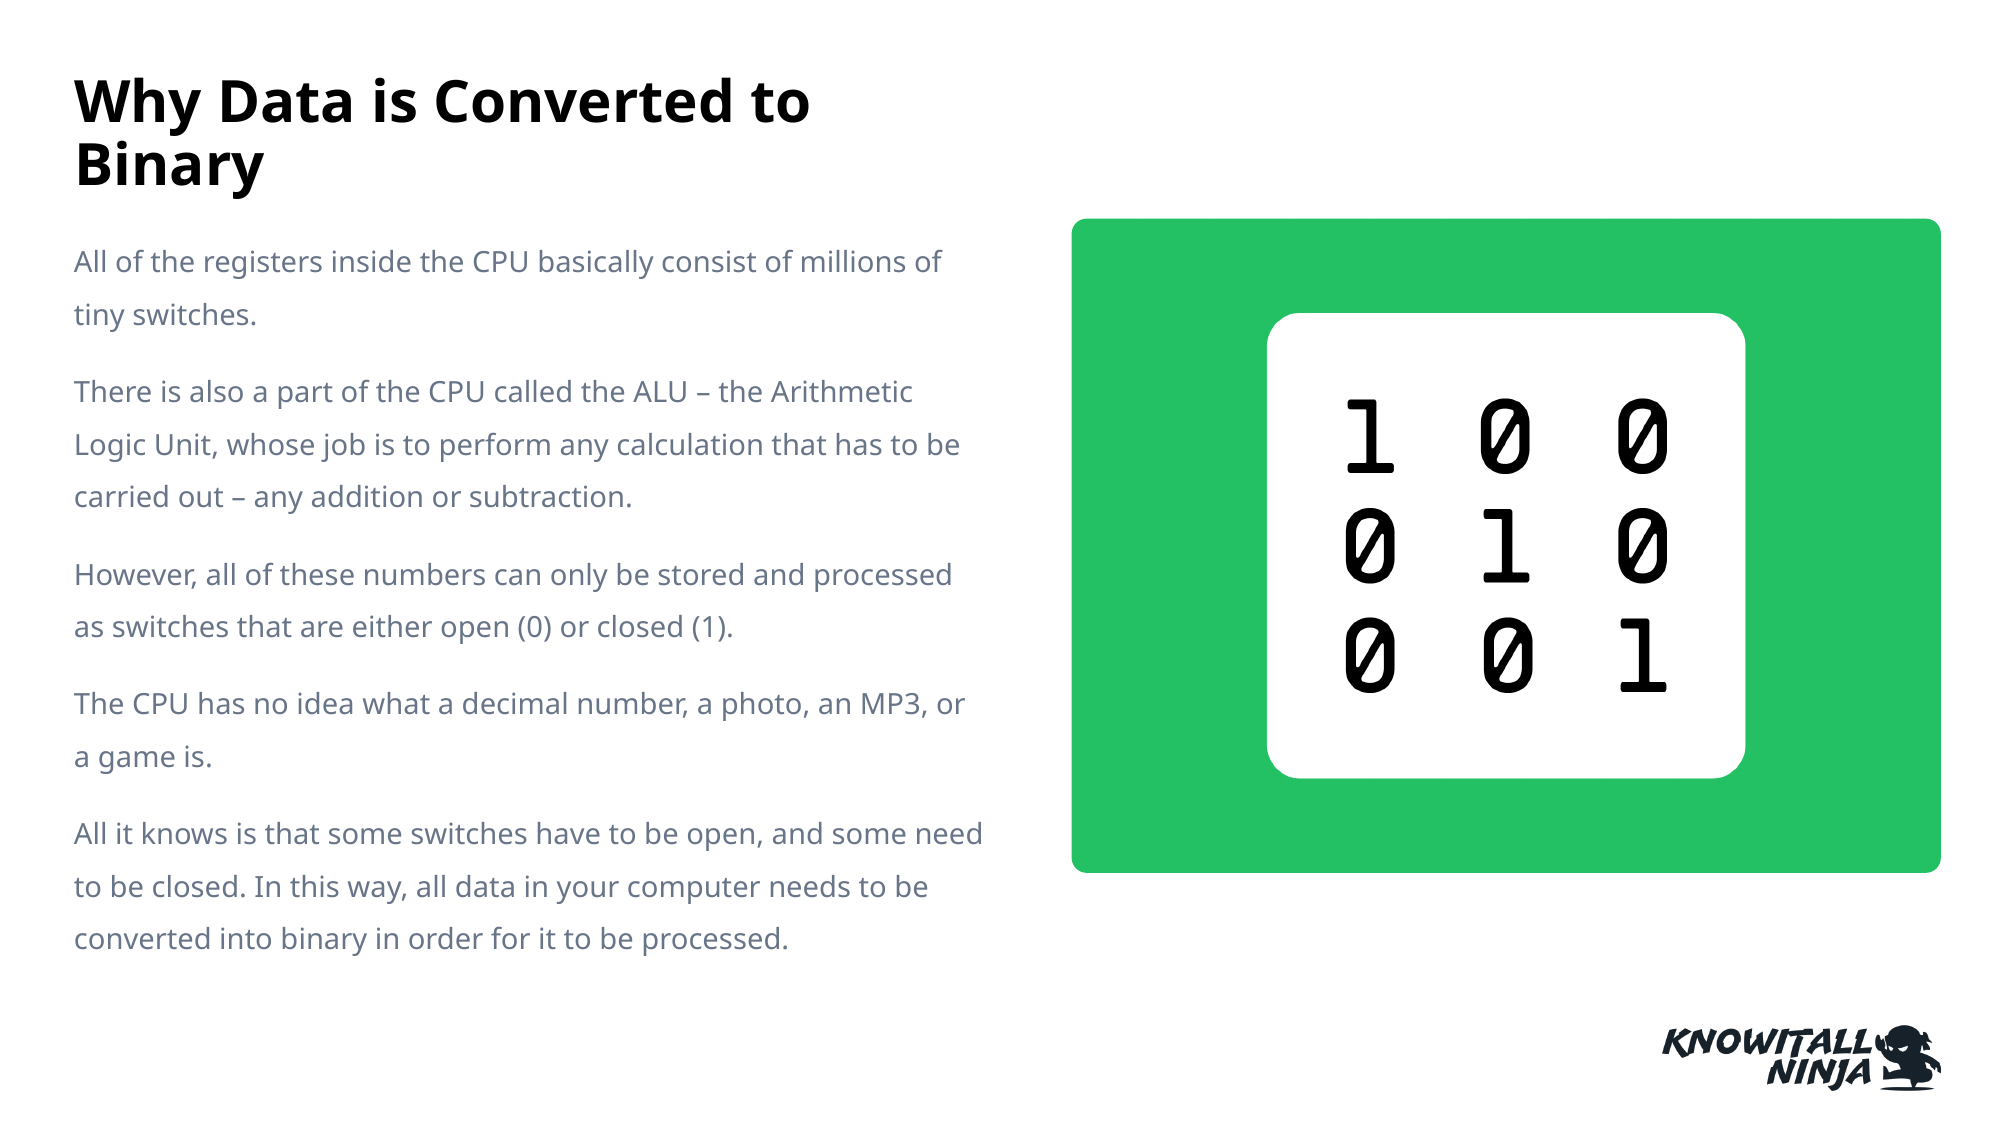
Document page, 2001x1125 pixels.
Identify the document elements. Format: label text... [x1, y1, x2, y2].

list All of the registers inside the CPU basically consist of millions of tiny switches. There is also a part of the CPU called the ALU – the Arithmetic Logic Unit, whose job is to perform any calculation that has to be carried out – any addition or subtraction. However, all of these numbers can only be stored and processed as switches that are either open (0) or closed (1). The CPU has no idea what a decimal number, a photo, an MP3, or a game is. All it knows is that some switches have to be open, and some need to be closed. In this way, all data in your computer needs to be converted into binary in order for it to be processed. [59, 218, 1000, 1091]
picture [1071, 218, 1942, 874]
picture [1662, 1025, 1941, 1091]
title Why Data is Converted to Binary [59, 117, 1000, 206]
